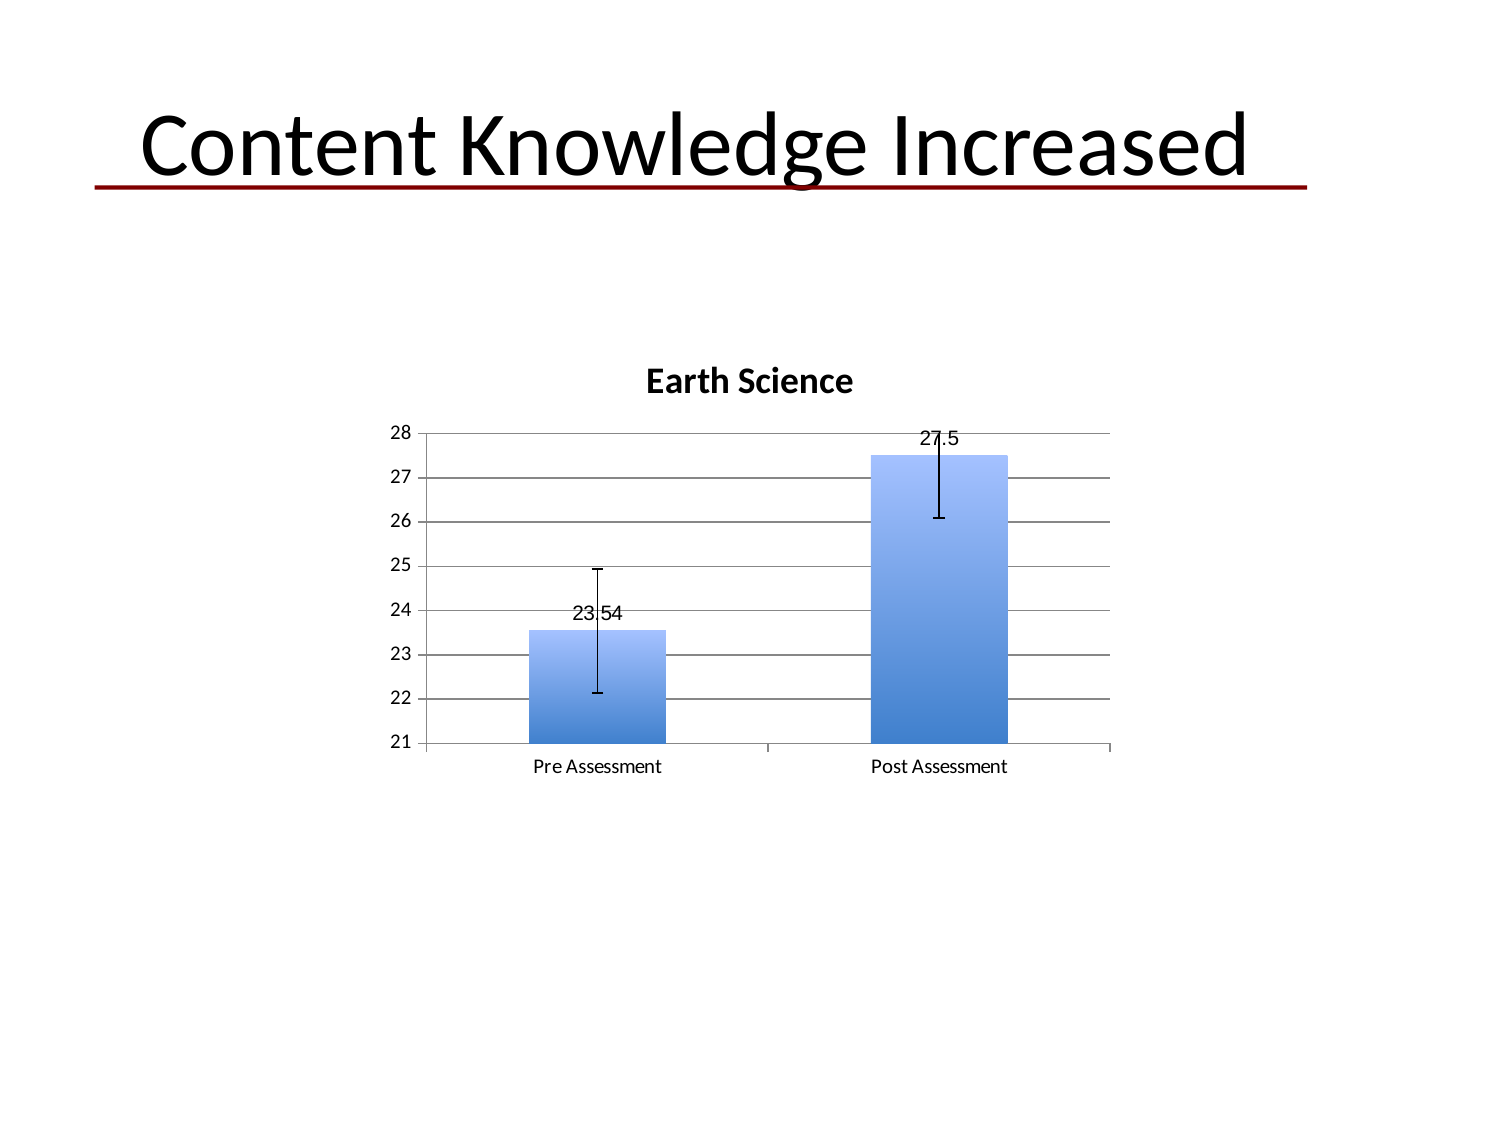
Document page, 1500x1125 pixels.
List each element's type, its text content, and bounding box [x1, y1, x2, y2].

chart [374, 337, 1126, 788]
title Content Knowledge Increased [0, 45, 1350, 233]
